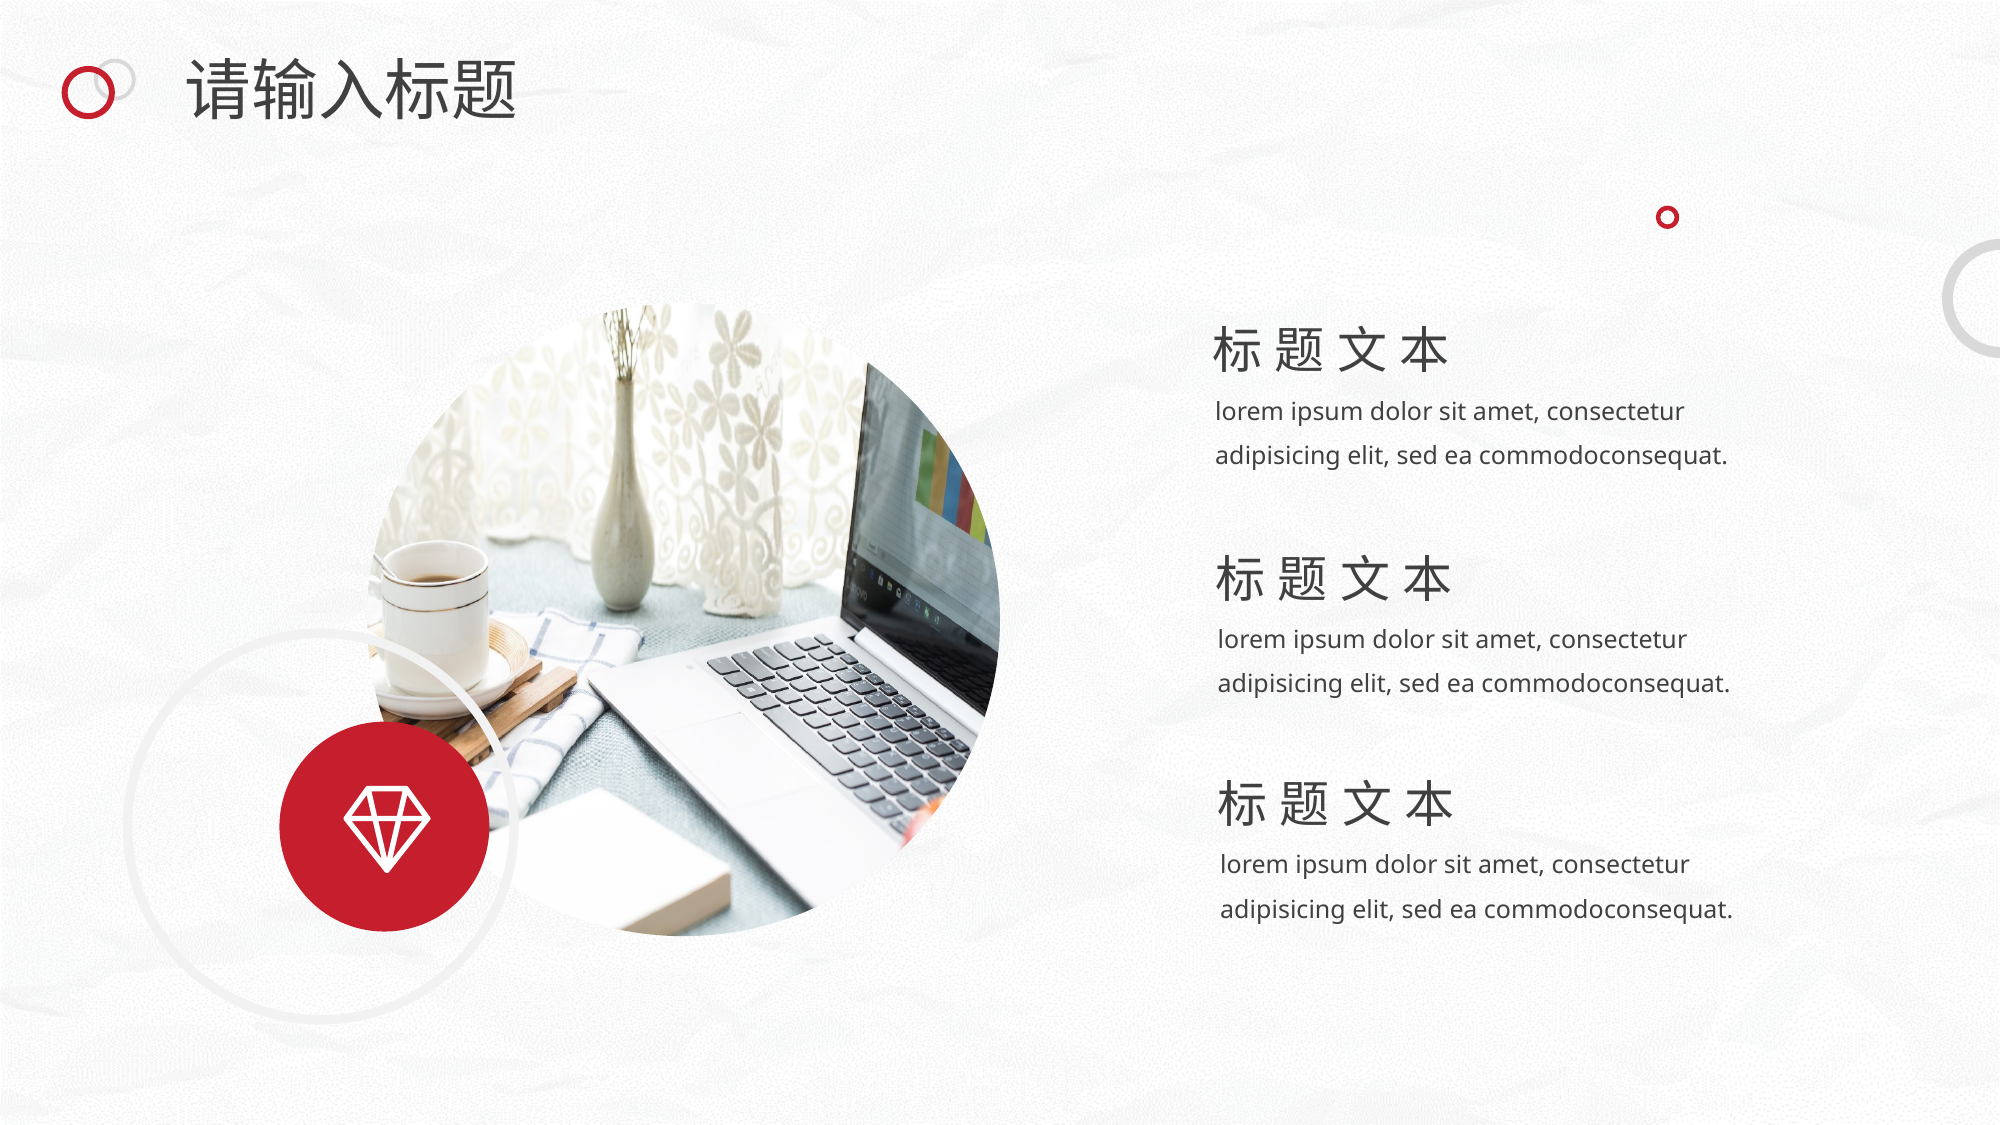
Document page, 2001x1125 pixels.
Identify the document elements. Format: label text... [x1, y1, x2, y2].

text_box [127, 633, 515, 1020]
text_box 标题文本 [1202, 765, 1570, 841]
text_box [61, 58, 136, 120]
text_box lorem ipsum dolor sit amet, consectetur adipisicing elit, sed ea commodoconsequat. [1202, 600, 1786, 706]
text_box lorem ipsum dolor sit amet, consectetur adipisicing elit, sed ea commodoconsequat. [1200, 372, 1784, 478]
text_box 标题文本 [1200, 539, 1567, 615]
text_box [0, 0, 2000, 1125]
text_box [1940, 237, 2000, 360]
text_box lorem ipsum dolor sit amet, consectetur adipisicing elit, sed ea commodoconsequat. [1205, 826, 1789, 932]
text_box [365, 302, 1002, 938]
text_box 标题文本 [1197, 311, 1565, 387]
text_box 请输入标题 [169, 40, 534, 136]
text_box [1655, 205, 1680, 229]
